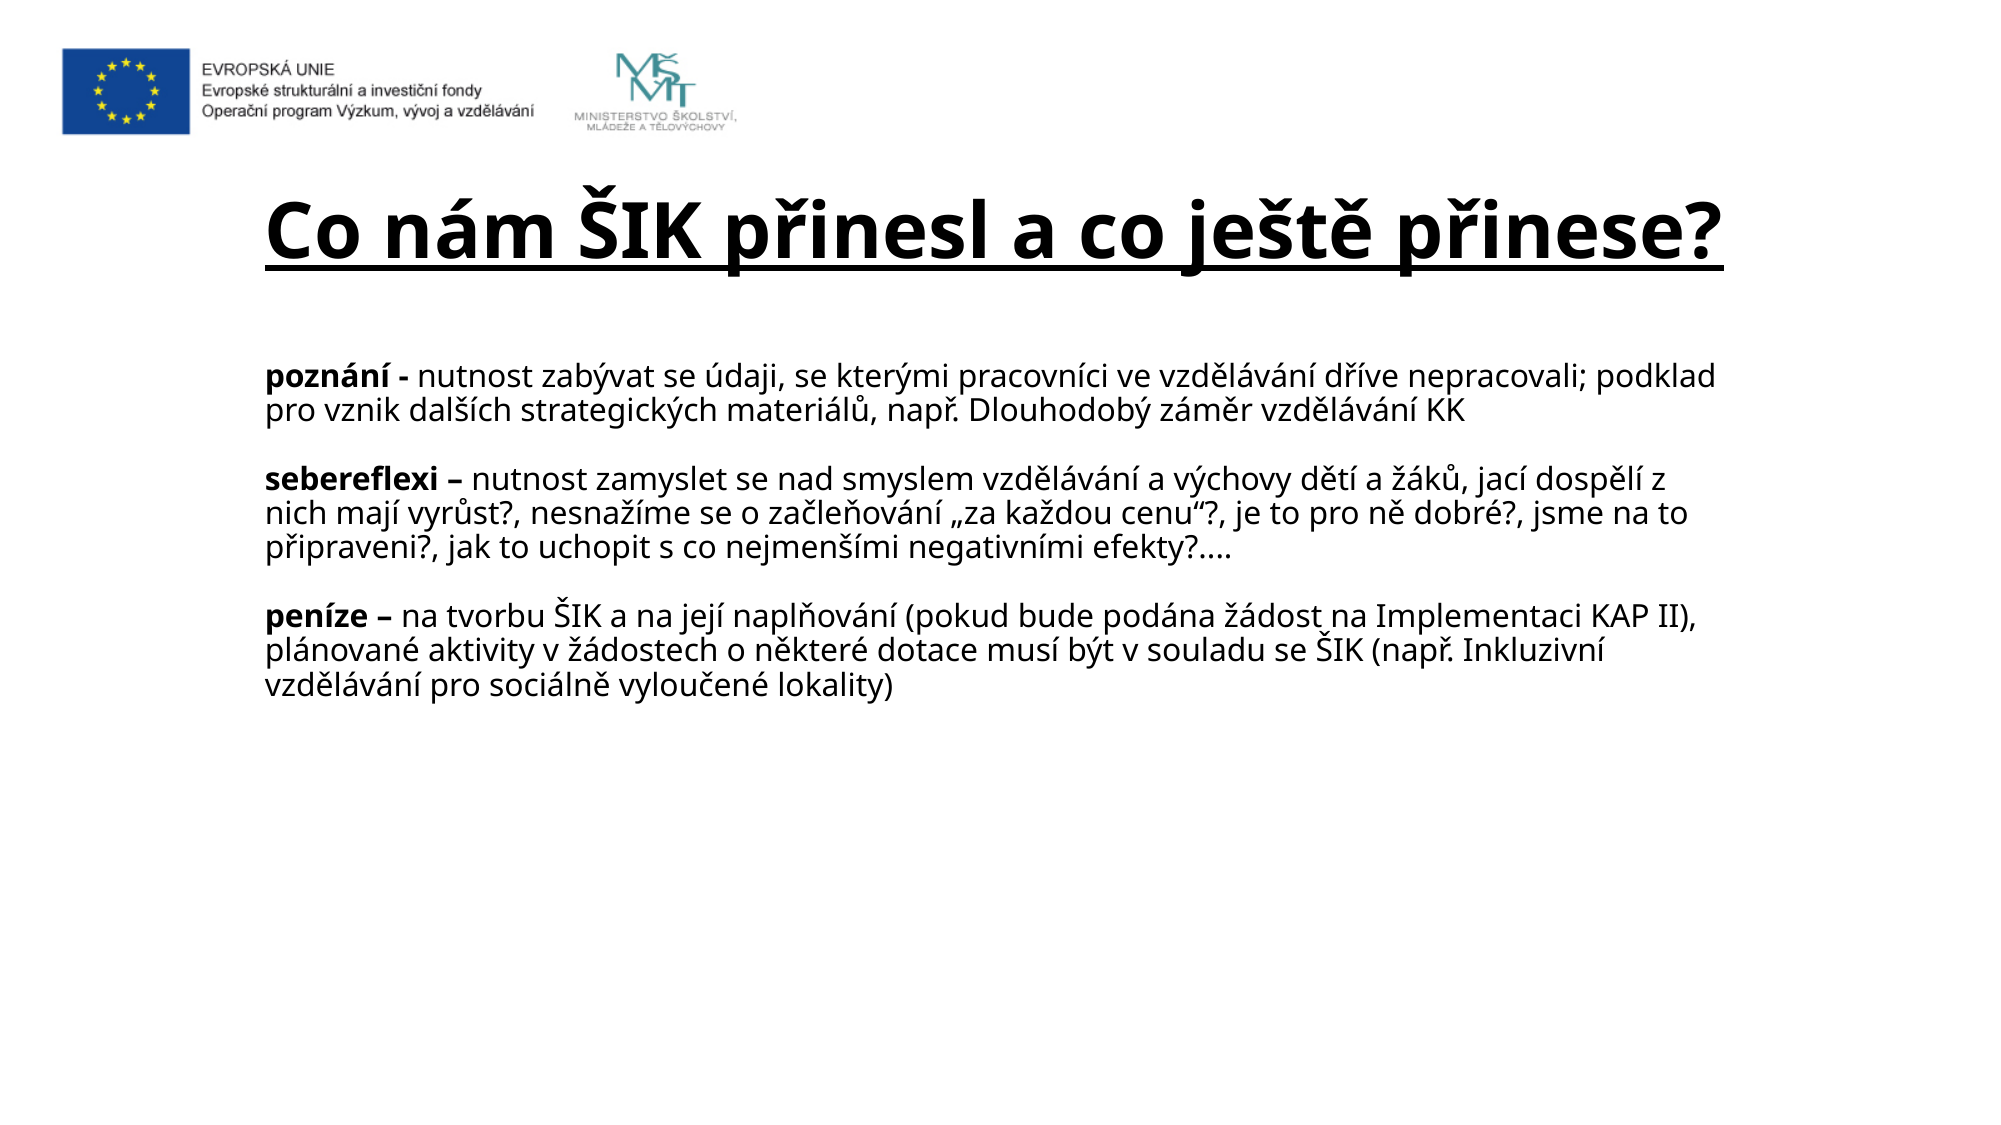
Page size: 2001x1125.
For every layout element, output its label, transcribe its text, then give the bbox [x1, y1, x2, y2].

picture [17, 7, 774, 177]
title Co nám ŠIK přinesl a co ještě přinese? poznání - nutnost zabývat se údaji, se kterými pracovníci ve vzdělávání dříve nepracovali; podklad pro vznik dalších strategických materiálů, např. Dlouhodobý záměr vzdělávání KK sebereflexi – nutnost zamyslet se nad smyslem vzdělávání a výchovy dětí a žáků, jací dospělí z nich mají vyrůst?, nesnažíme se o začleňování „za každou cenu“?, je to pro ně dobré?, jsme na to připraveni?, jak to uchopit s co nejmenšími negativními efekty?.... peníze – na tvorbu ŠIK a na její naplňování (pokud bude podána žádost na Implementaci KAP II), plánované aktivity v žádostech o některé dotace musí být v souladu se ŠIK (např. Inkluzivní vzdělávání pro sociálně vyloučené lokality) [249, 184, 1750, 977]
